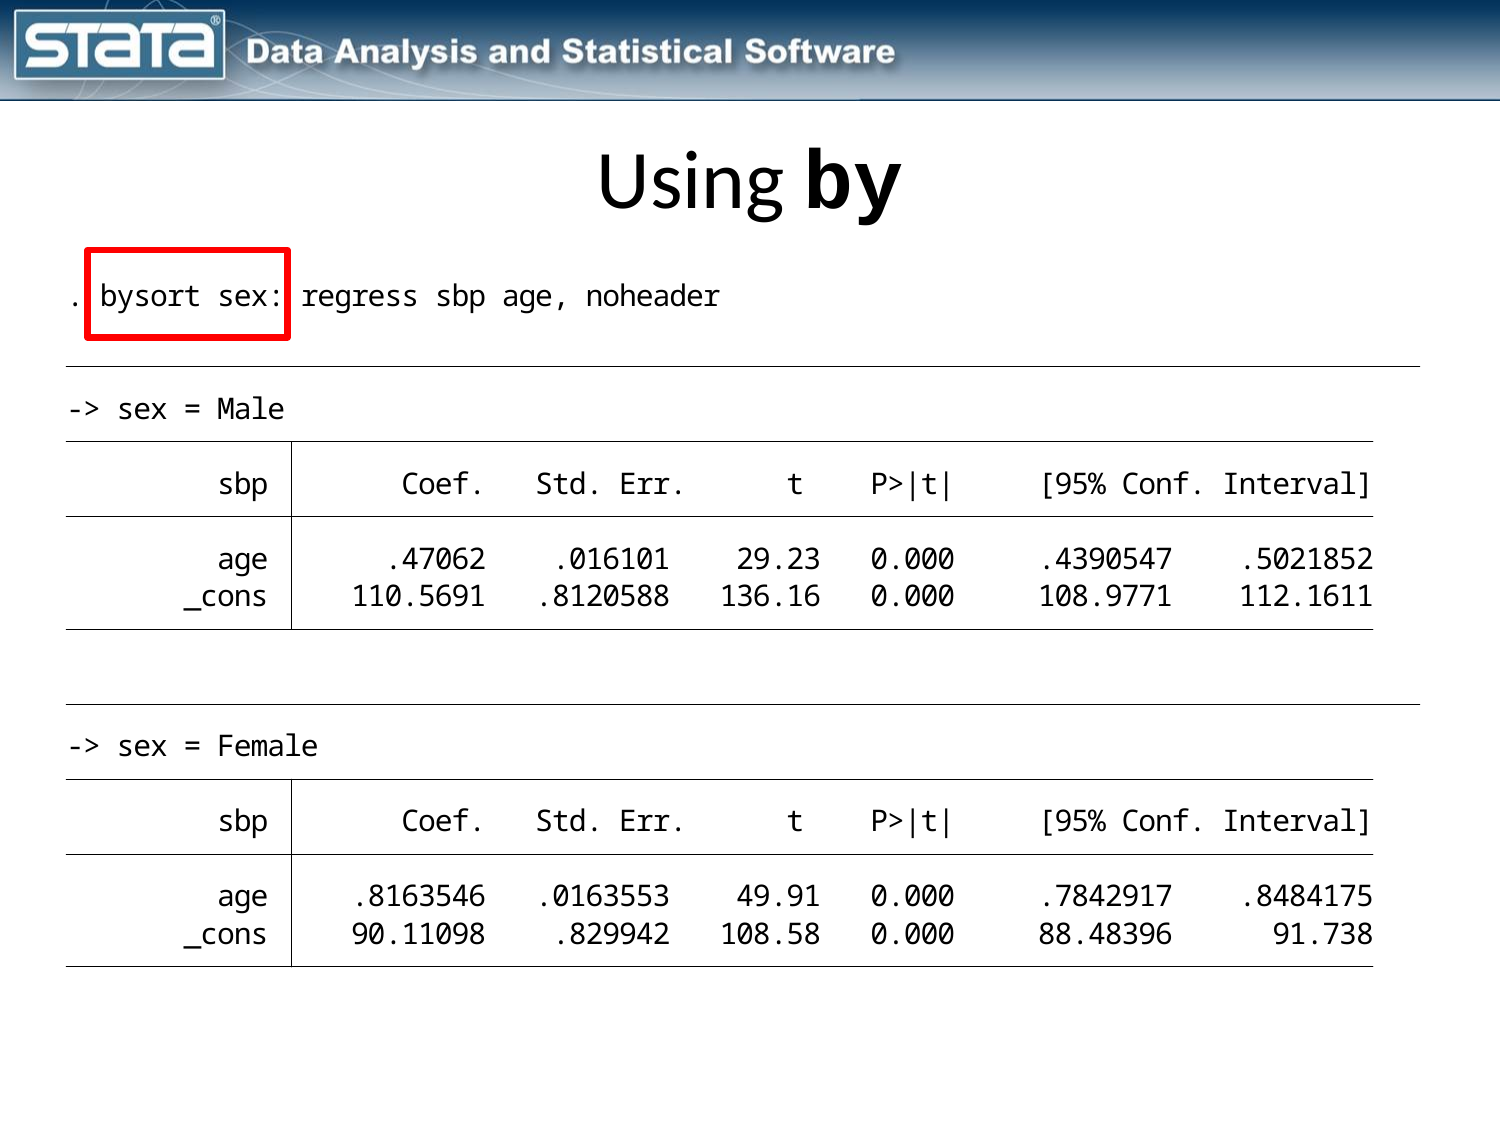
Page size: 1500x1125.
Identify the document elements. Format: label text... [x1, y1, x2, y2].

text_box [85, 248, 290, 273]
picture [62, 274, 1421, 988]
title Using by [0, 99, 1500, 250]
picture [0, 0, 1500, 99]
